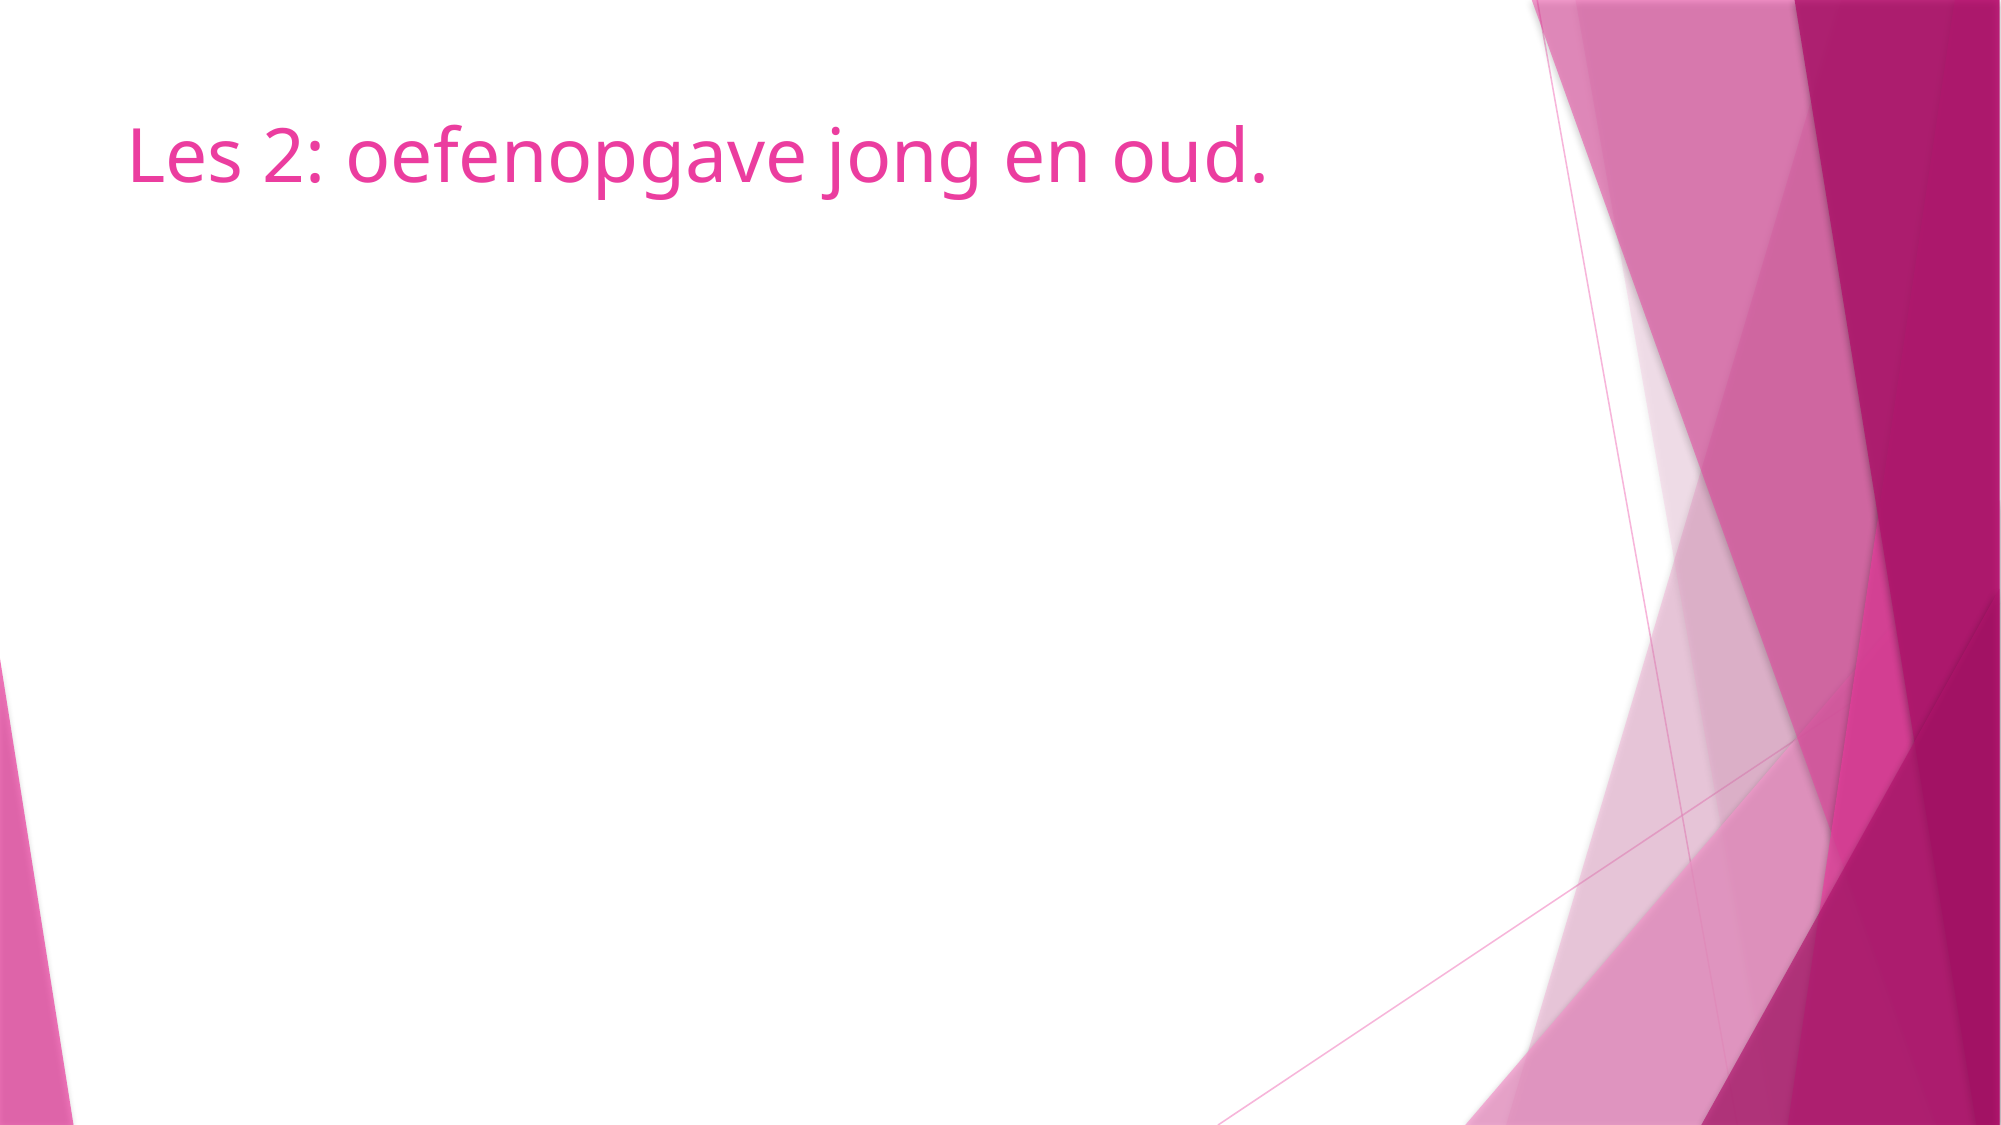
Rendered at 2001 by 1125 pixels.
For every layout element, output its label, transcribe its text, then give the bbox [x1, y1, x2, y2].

title Les 2: oefenopgave jong en oud. [111, 99, 1522, 317]
